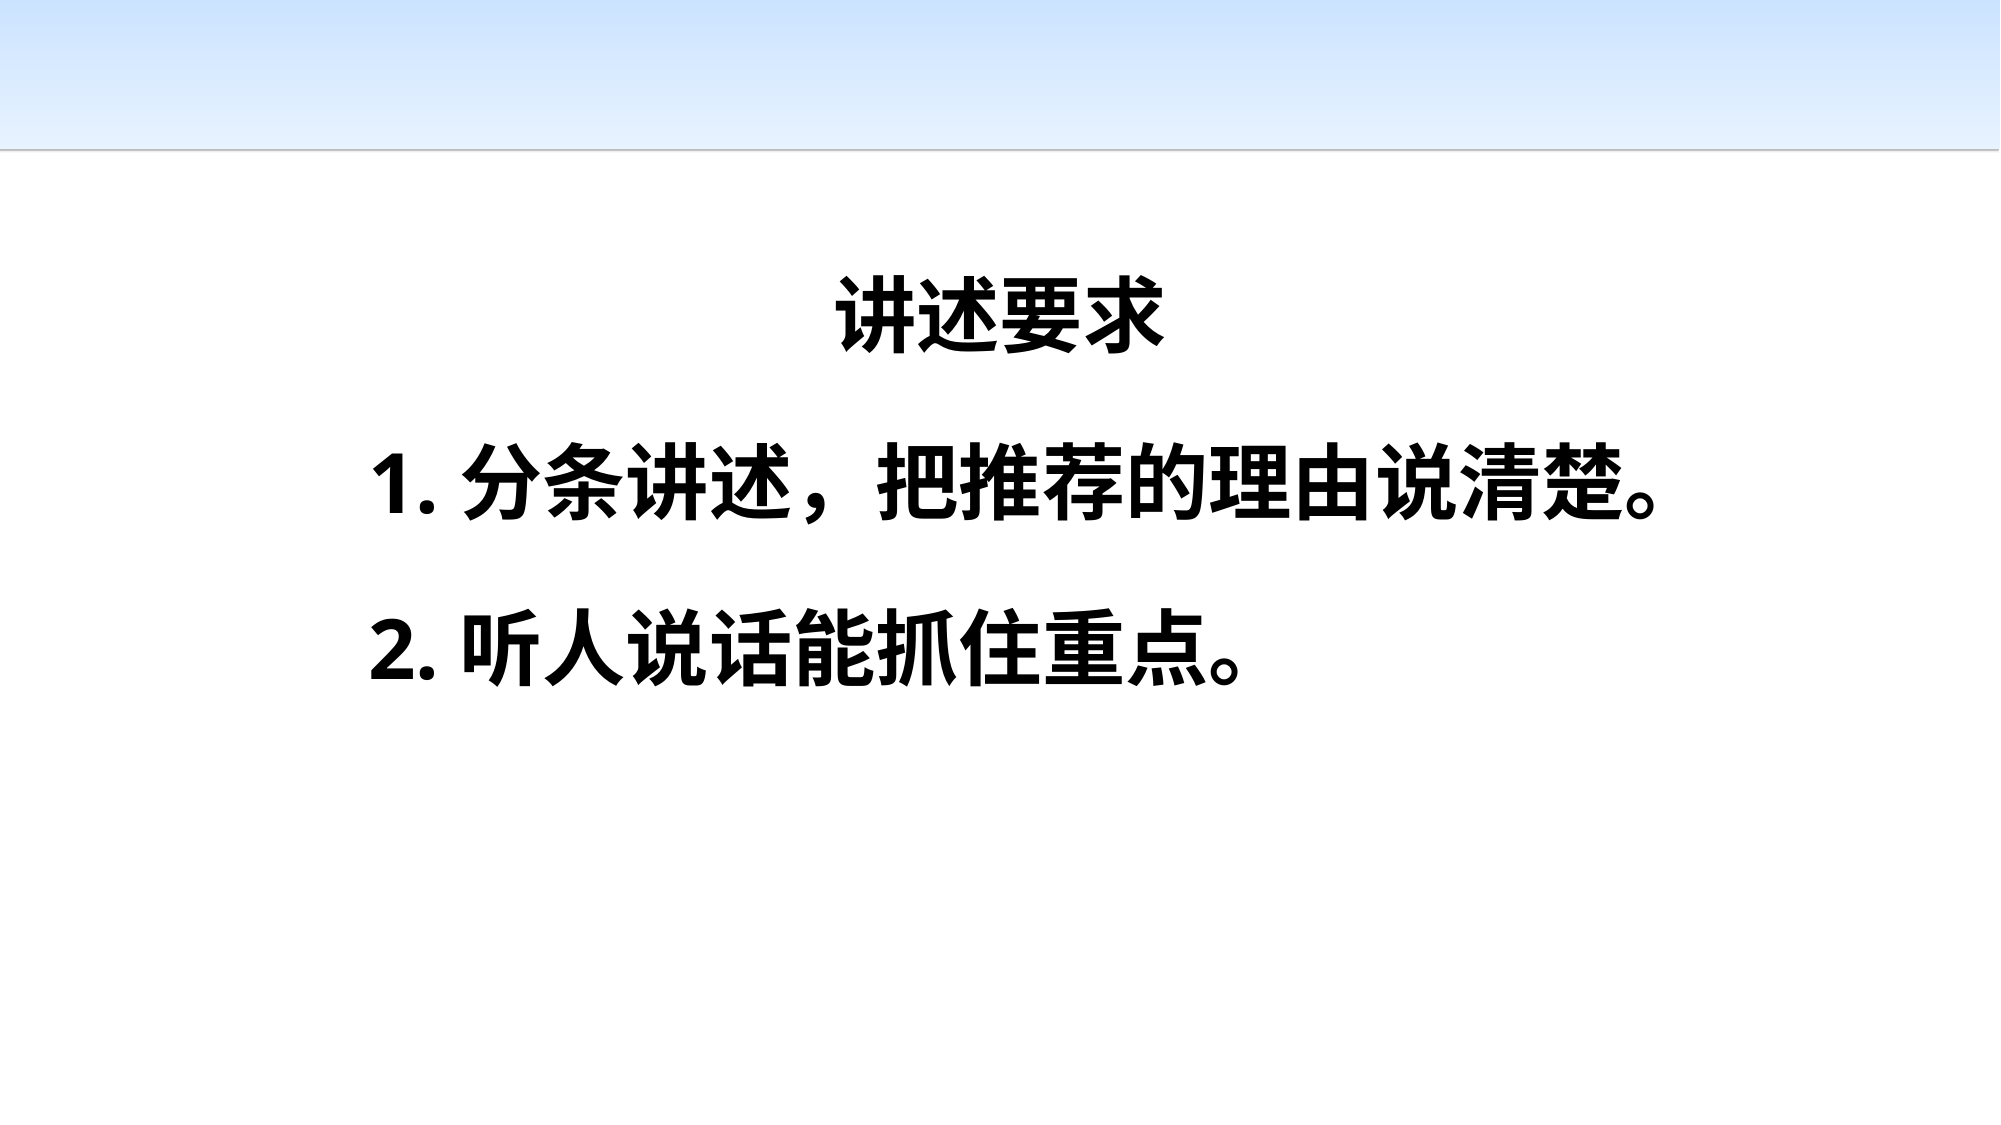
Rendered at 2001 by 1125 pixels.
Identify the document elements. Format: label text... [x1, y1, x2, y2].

list 讲述要求 1.分条讲述，把推荐的理由说清楚。 2.听人说话能抓住重点。 [353, 205, 1647, 1014]
